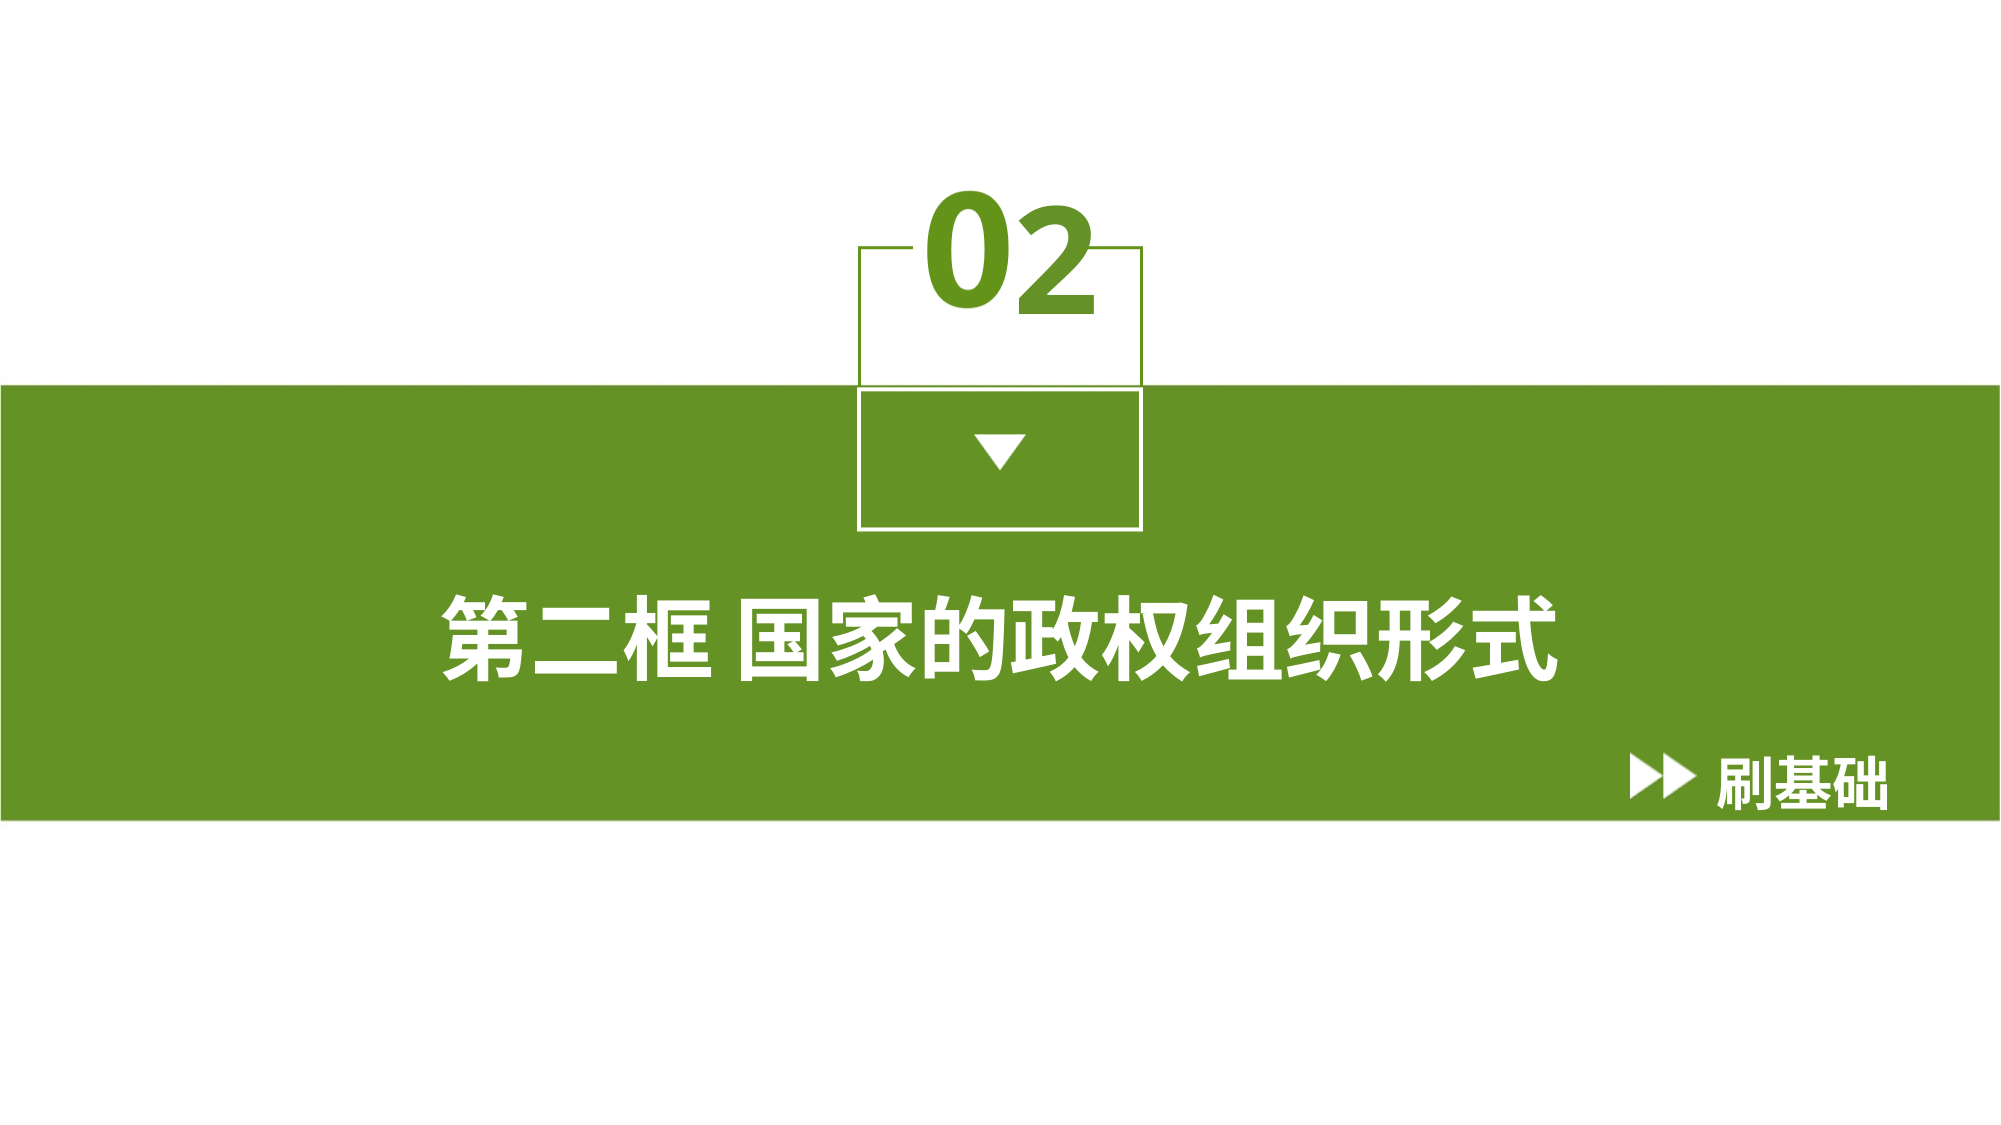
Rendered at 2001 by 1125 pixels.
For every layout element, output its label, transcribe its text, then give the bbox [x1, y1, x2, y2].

picture [0, 699, 2000, 1125]
text_box 刷基础 [1715, 718, 1997, 812]
text_box 2 [1013, 156, 1173, 353]
text_box 第二框 国家的政权组织形式 [0, 572, 2000, 699]
picture [0, 0, 2000, 572]
